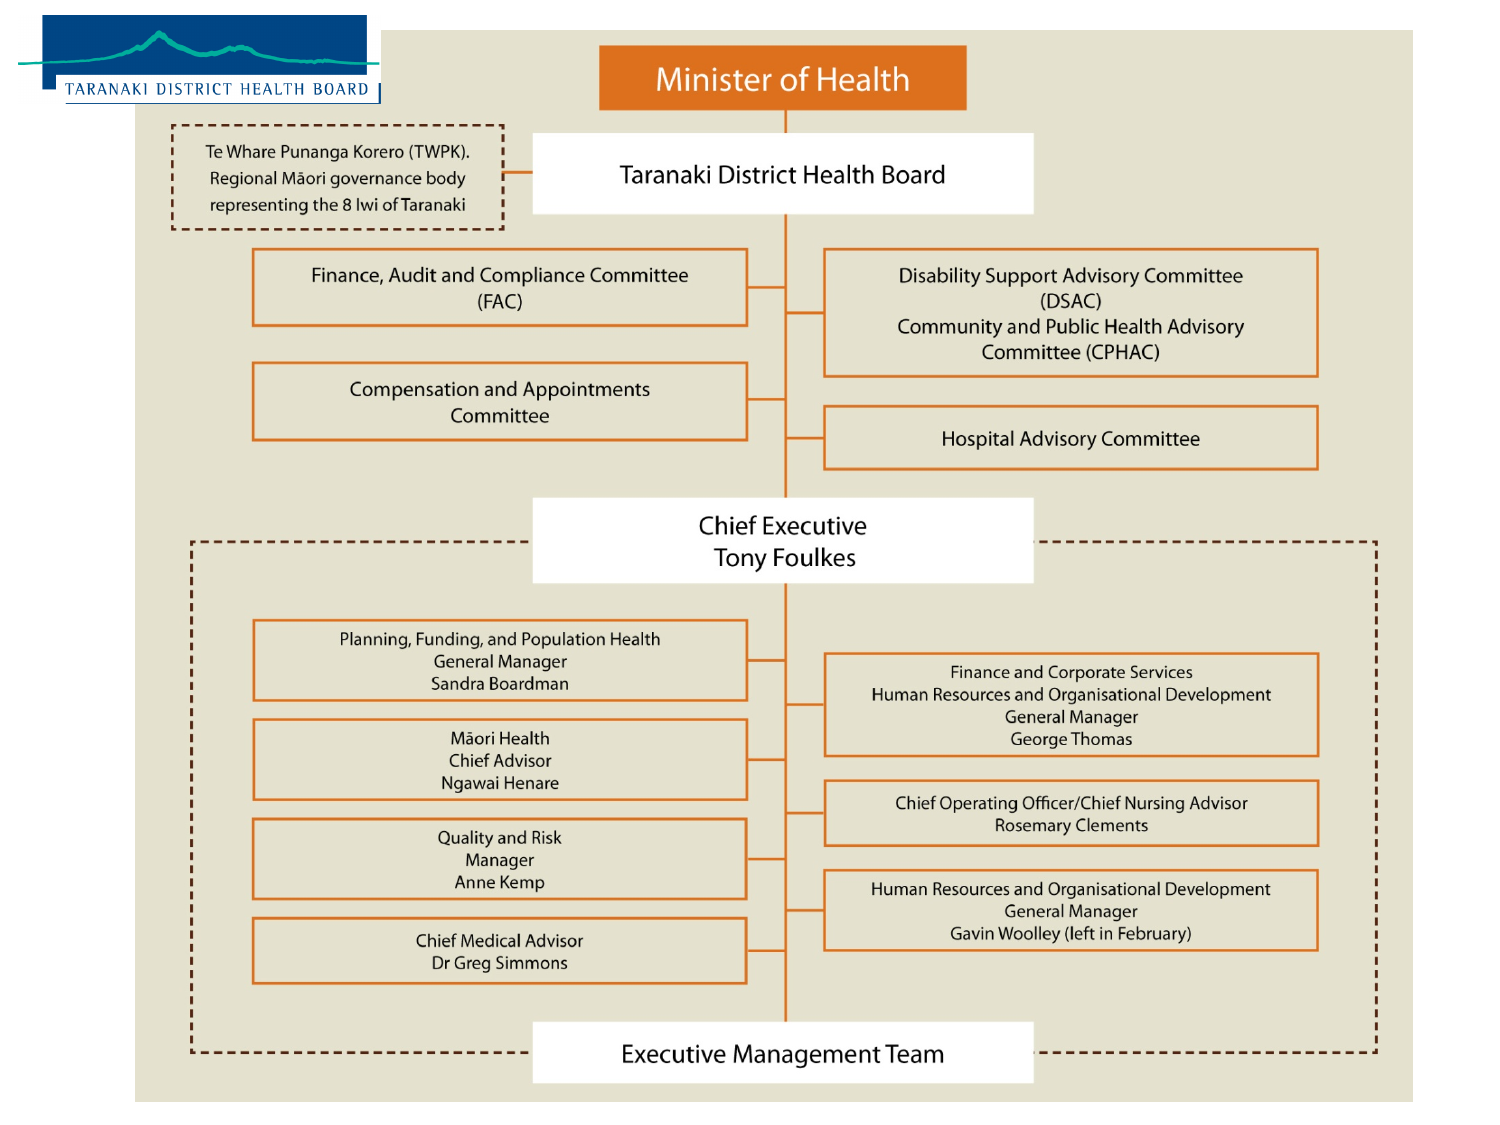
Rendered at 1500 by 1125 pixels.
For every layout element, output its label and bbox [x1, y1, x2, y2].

text_box [17, 15, 381, 104]
picture [135, 30, 1413, 1102]
